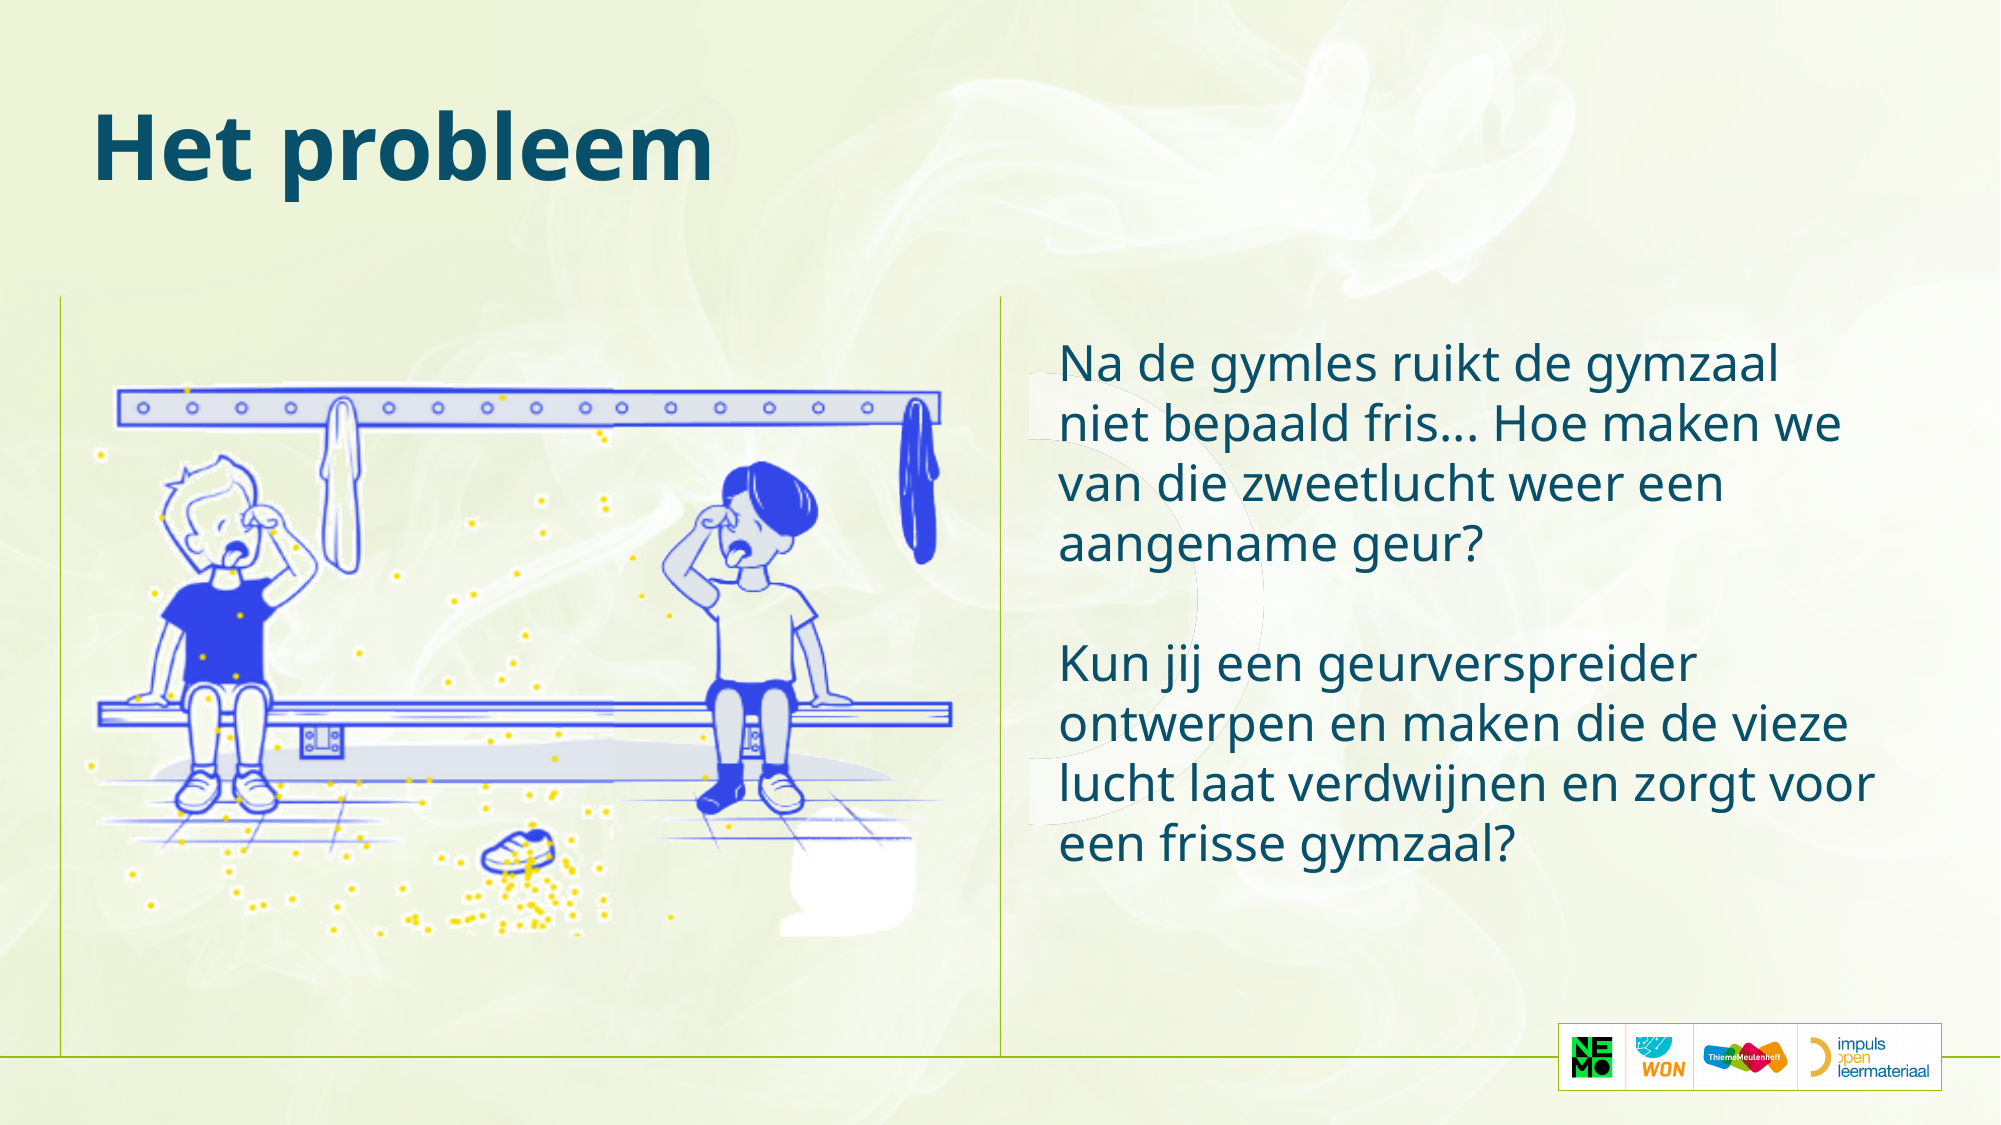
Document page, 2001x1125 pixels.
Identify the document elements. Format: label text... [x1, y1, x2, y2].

list Na de gymles ruikt de gymzaal niet bepaald fris... Hoe maken we van die zweetlucht weer een aangename geur? Kun jij een geurverspreider ontwerpen en maken die de vieze lucht laat verdwijnen en zorgt voor een frisse gymzaal? [1029, 301, 1910, 896]
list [79, 364, 971, 959]
title Het probleem [90, 89, 1910, 247]
picture [1559, 1024, 1941, 1090]
